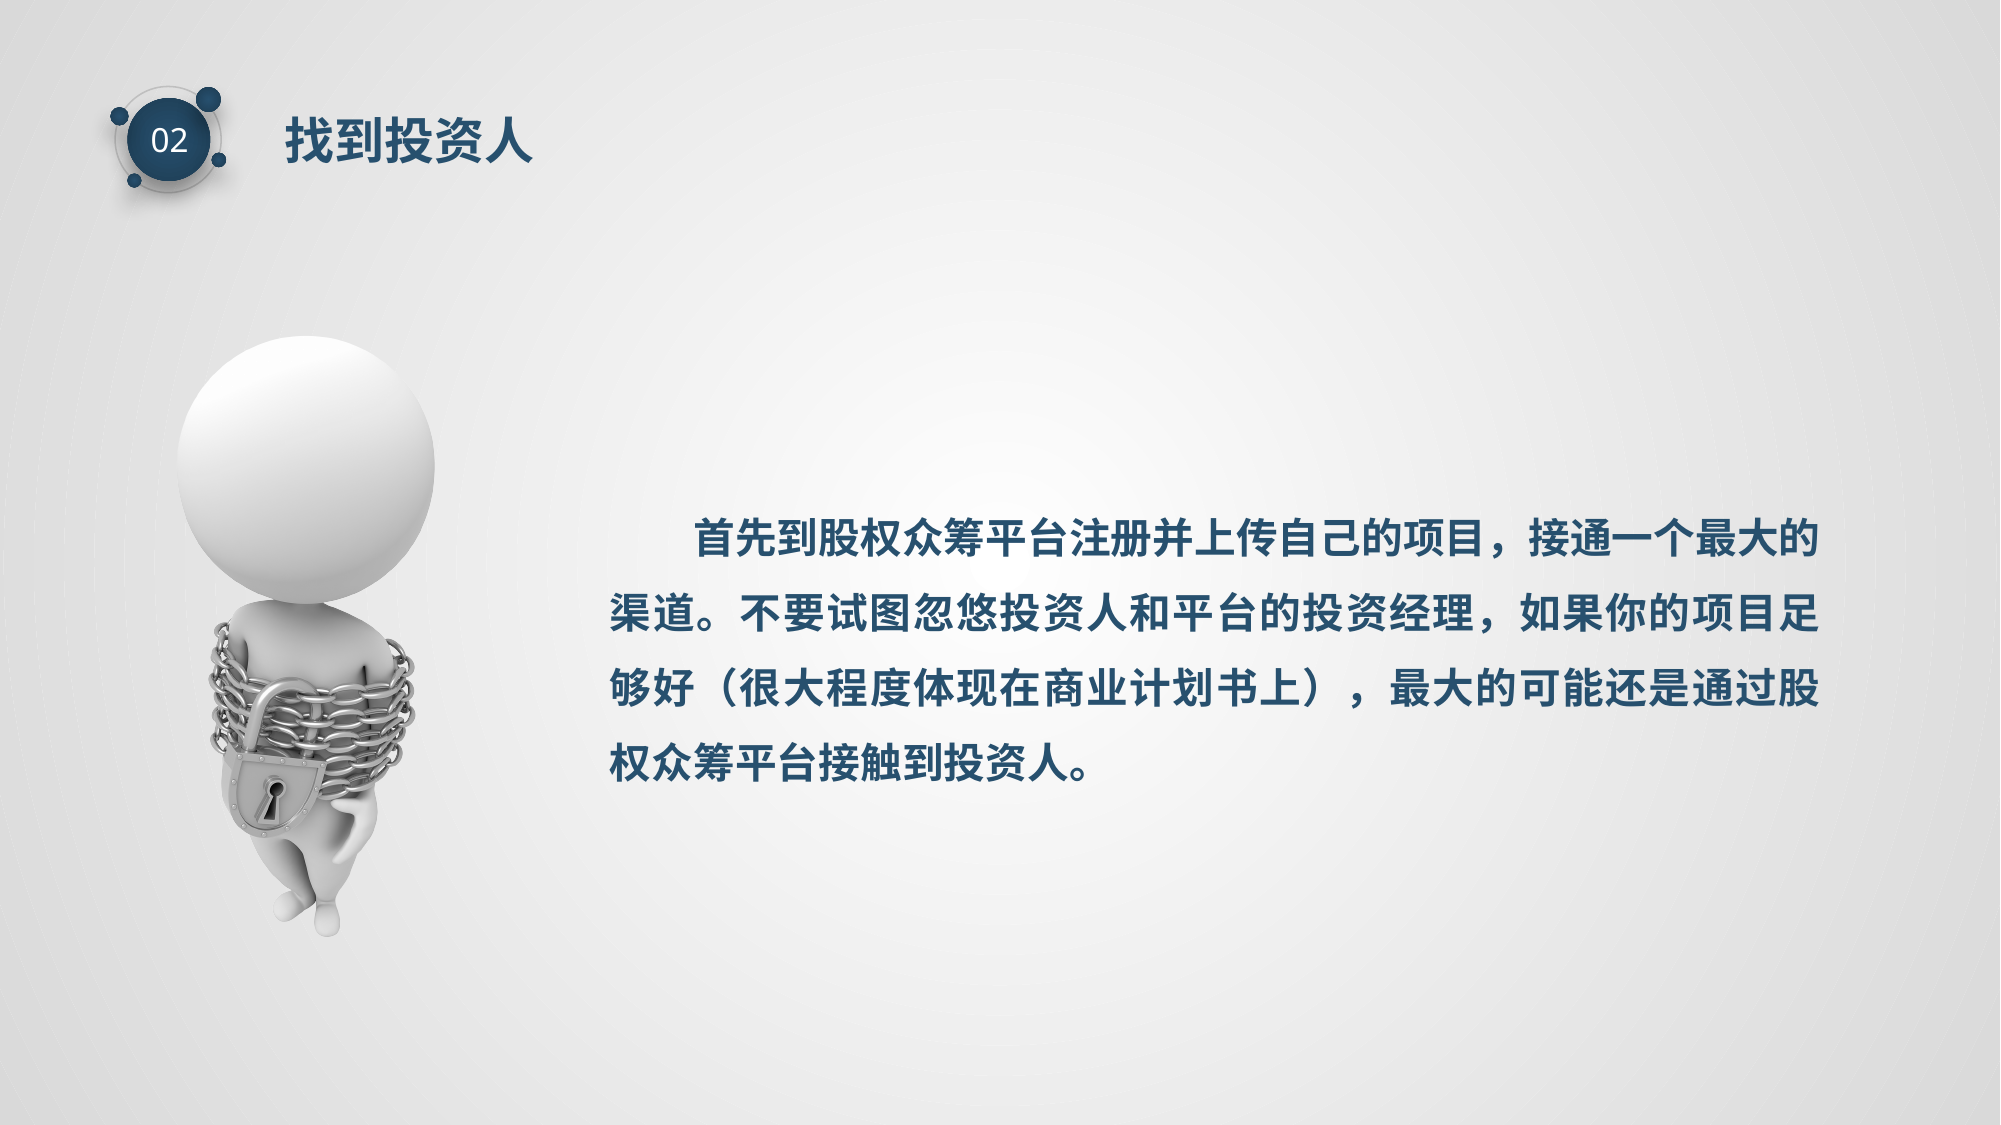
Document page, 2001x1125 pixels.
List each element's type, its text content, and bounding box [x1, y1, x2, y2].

picture [115, 313, 504, 962]
text_box 找到投资人 [269, 101, 550, 177]
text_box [110, 86, 226, 193]
text_box 首先到股权众筹平台注册并上传自己的项目，接通一个最大的渠道。不要试图忽悠投资人和平台的投资经理，如果你的项目足够好（很大程度体现在商业计划书上），最大的可能还是通过股权众筹平台接触到投资人。 [595, 479, 1836, 795]
